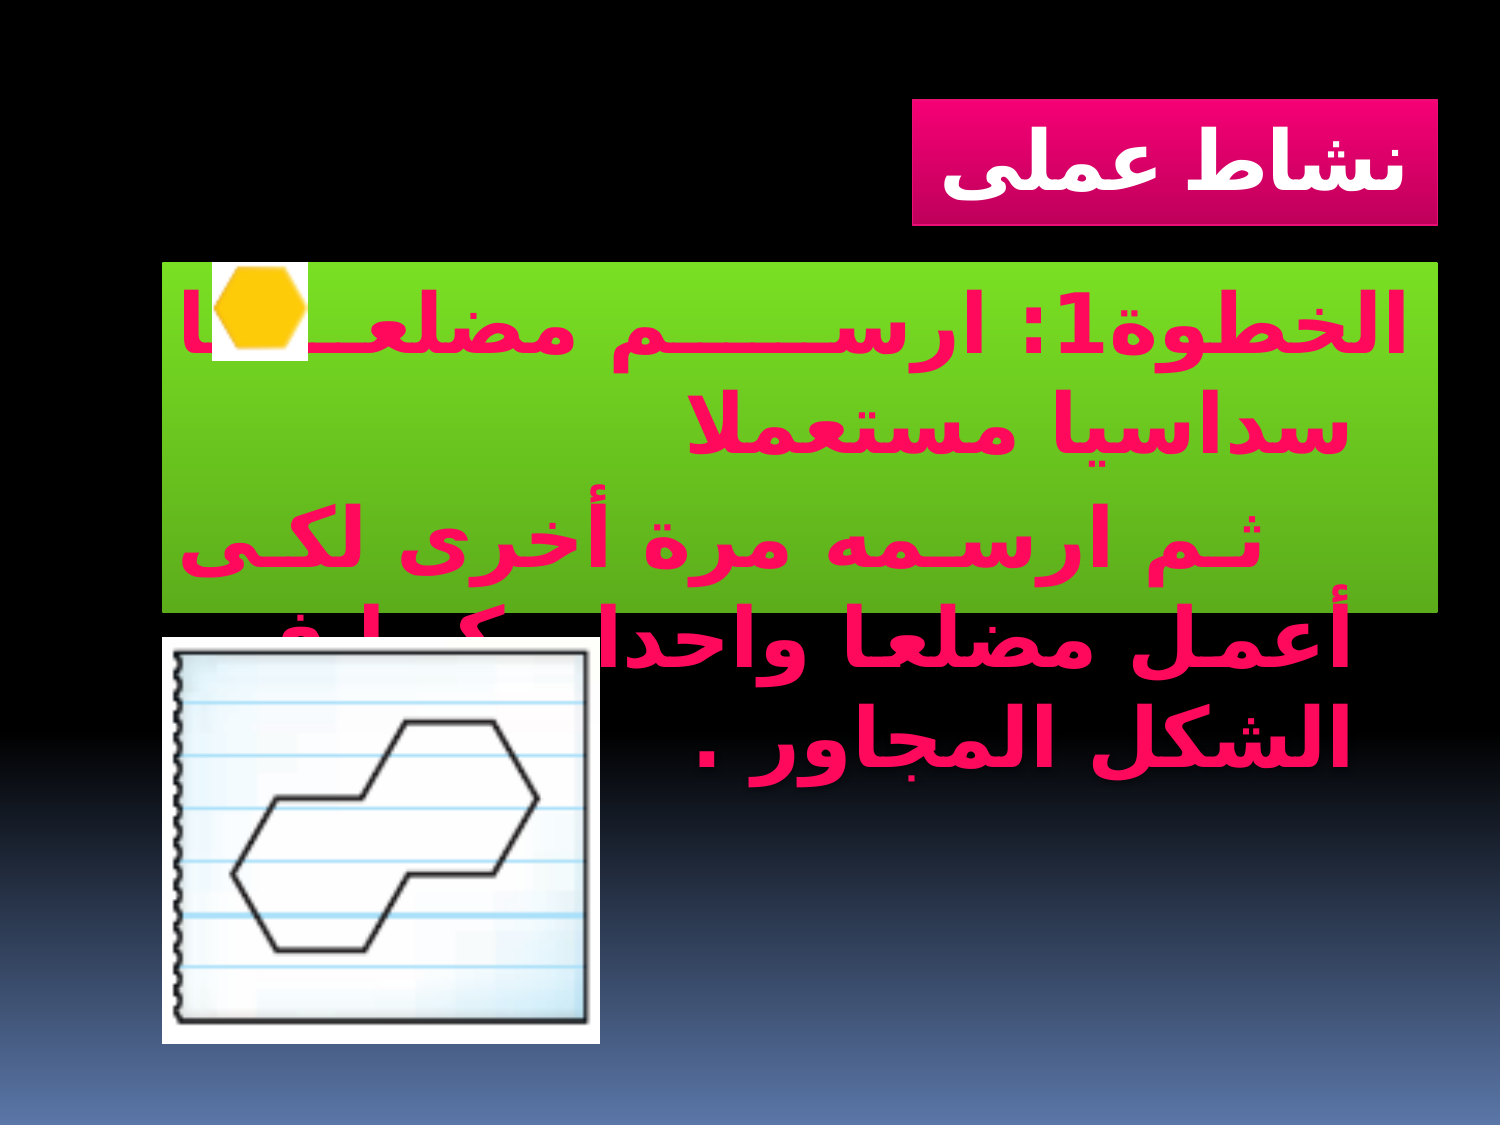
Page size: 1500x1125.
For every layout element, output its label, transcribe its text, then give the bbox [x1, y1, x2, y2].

text_box نشاط عملى [912, 99, 1438, 226]
picture [162, 637, 601, 1045]
text_box الخطوة1: ارسم مضلعا سداسيا مستعملا ثم ارسمه مرة أخرى لكى أعمل مضلعا واحدا ، كما فى الشكل المجاور . [162, 262, 1438, 613]
picture [212, 262, 308, 361]
